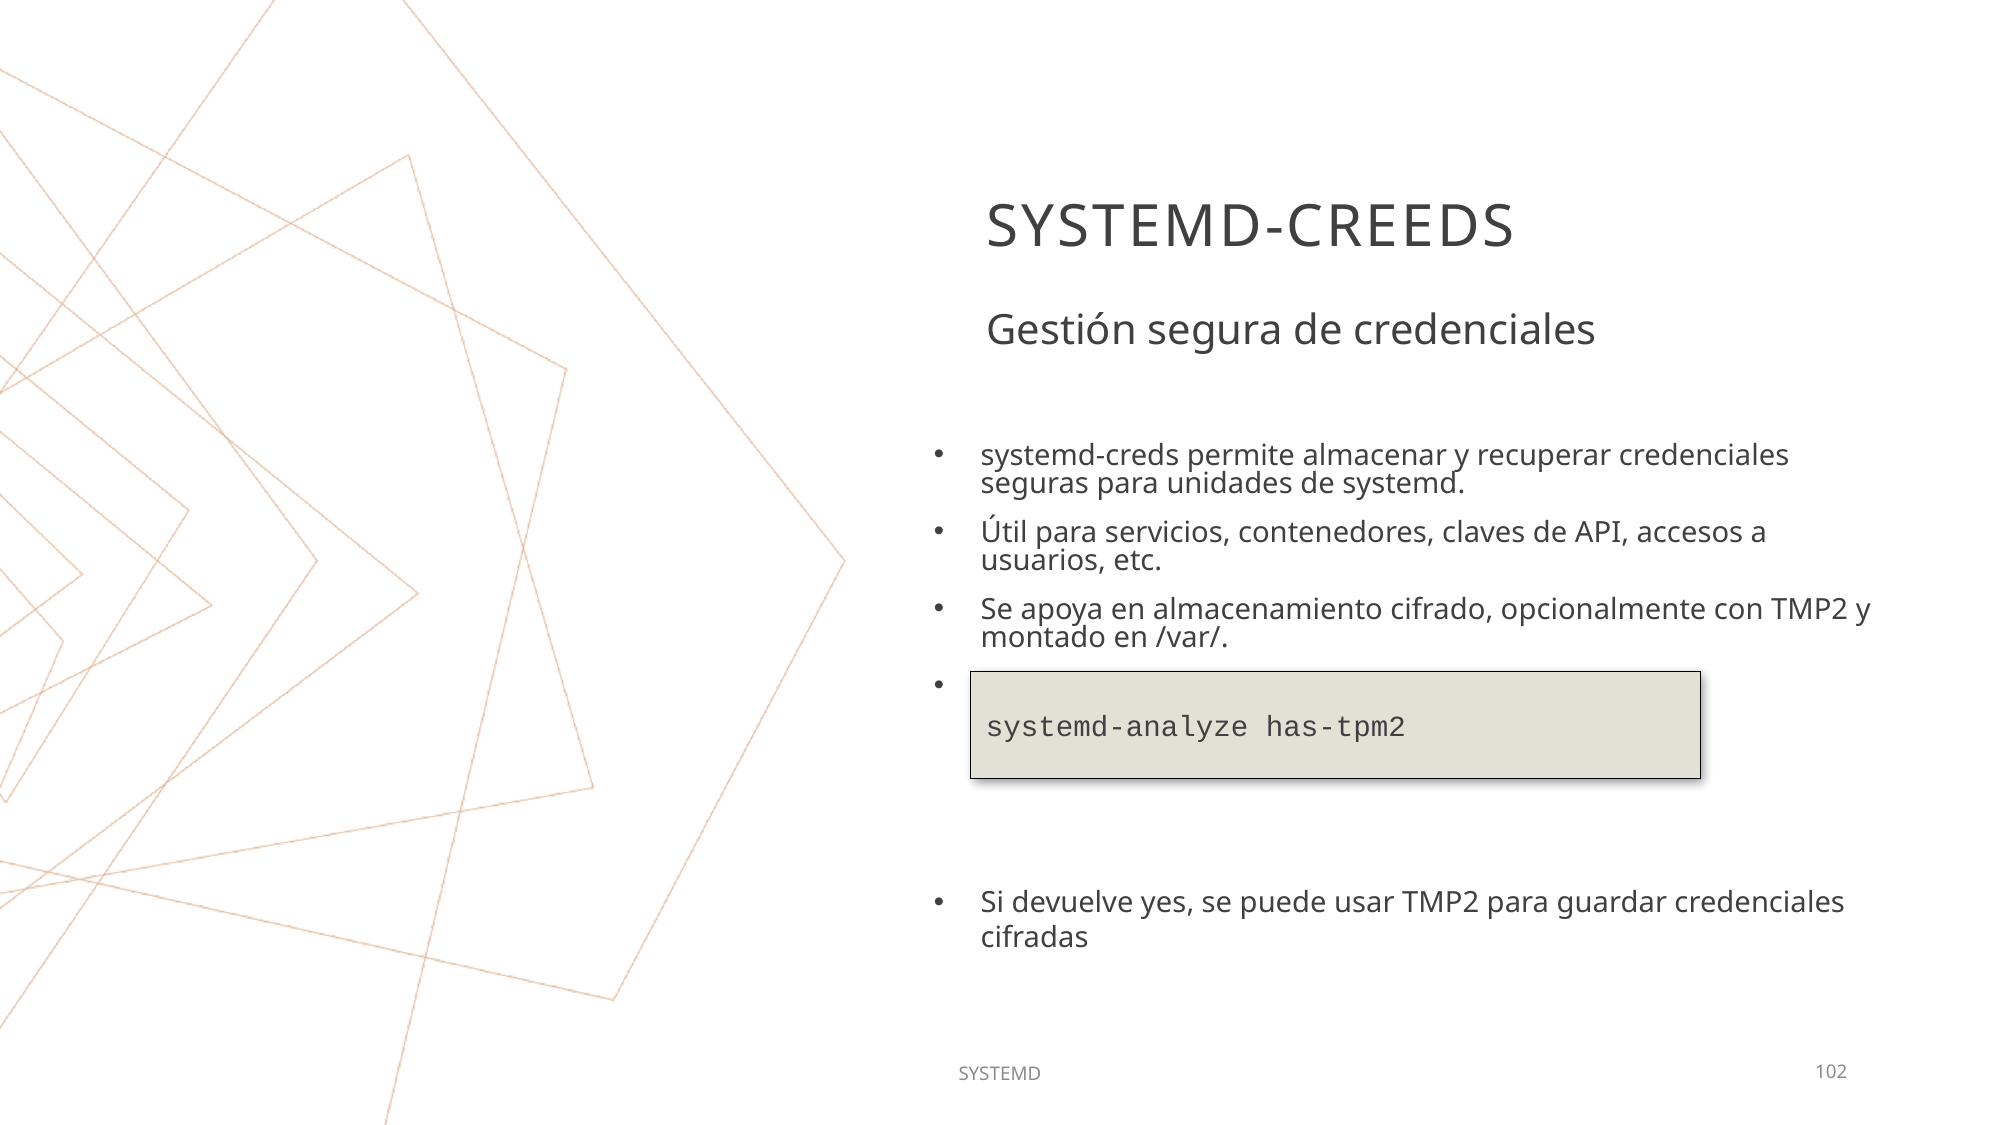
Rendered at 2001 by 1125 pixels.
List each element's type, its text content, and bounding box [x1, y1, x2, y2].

text_box Gestión segura de credenciales [971, 295, 1863, 387]
picture [0, 0, 893, 1125]
slide_number 102 [1412, 1069, 1863, 1103]
title Systemd-creeds [971, 189, 1863, 295]
footer SYSTEMD [662, 1042, 1338, 1103]
text_box systemd-creds permite almacenar y recuperar credenciales seguras para unidades de systemd. Útil para servicios, contenedores, claves de API, accesos a usuarios, etc. Se apoya en almacenamiento cifrado, opcionalmente con TMP2 y montado en /var/. Ver compatibilidad de cifrado TMP2: Si devuelve yes, se puede usar TMP2 para guardar credenciales cifradas [918, 379, 1914, 1069]
text_box systemd-analyze has-tpm2 [970, 671, 1701, 779]
